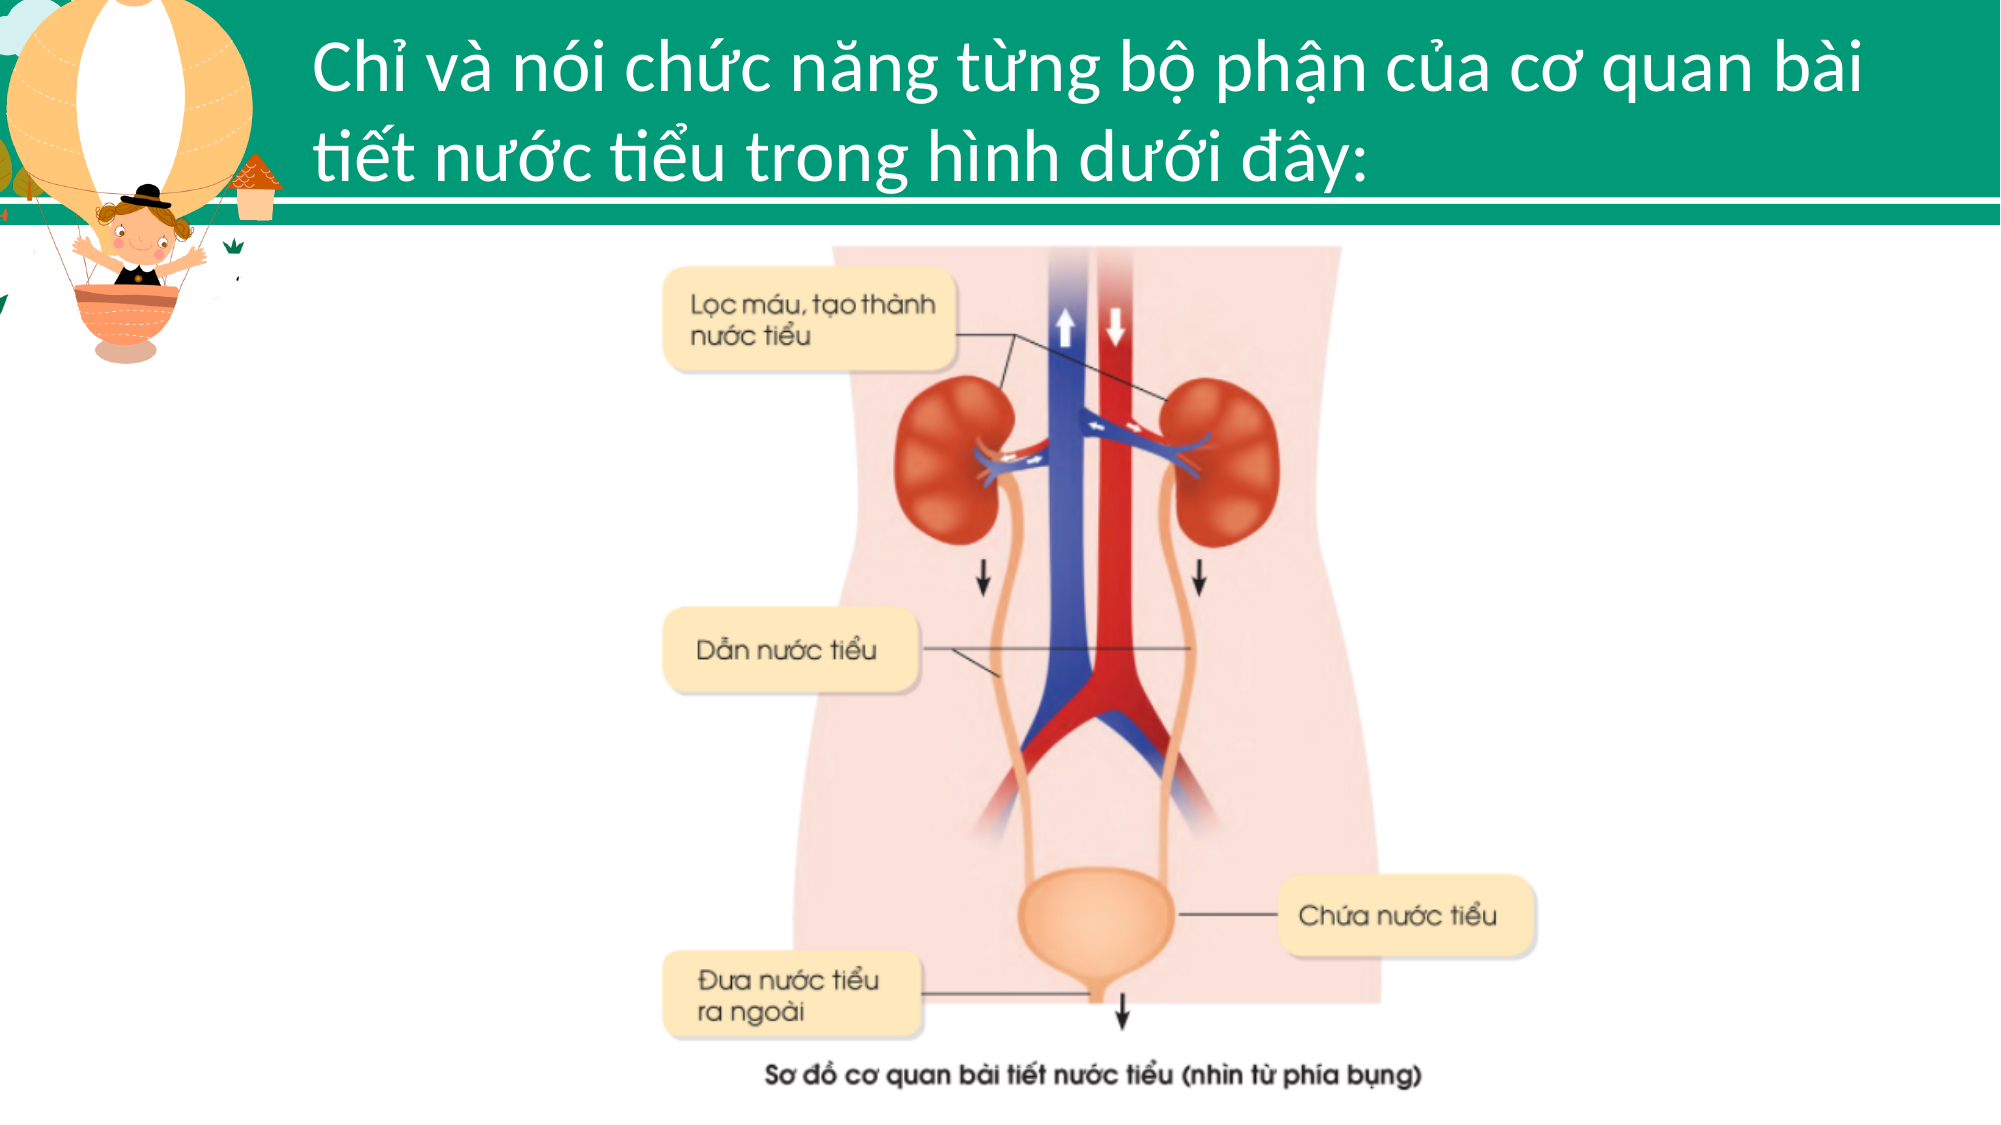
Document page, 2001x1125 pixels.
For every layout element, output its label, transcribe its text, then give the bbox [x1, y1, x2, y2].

picture [0, 0, 298, 373]
text_box Chỉ và nói chức năng từng bộ phận của cơ quan bài tiết nước tiểu trong hình dưới đây: [298, 9, 1941, 204]
text_box [298, 203, 2000, 226]
text_box [298, 0, 2000, 198]
picture [626, 234, 1543, 1101]
